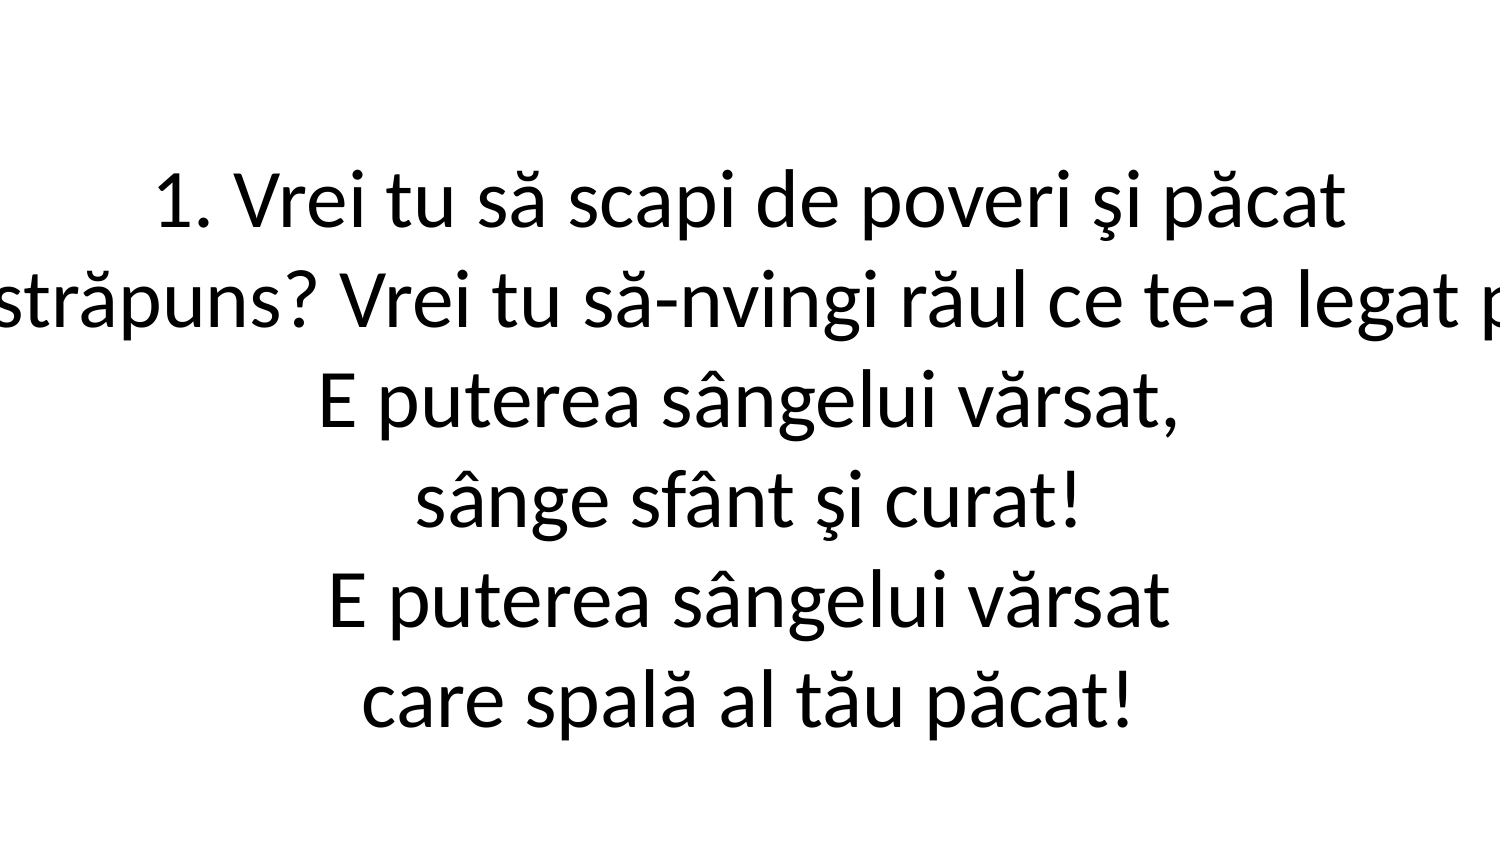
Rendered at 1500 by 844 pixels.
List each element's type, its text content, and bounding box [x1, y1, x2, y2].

text_box 1. Vrei tu să scapi de poveri şi păcat prin Mielul divin ce-a fost străpuns? Vrei tu să-nvingi răul ce te-a legat prin sfânt sânge al lui Isus? E puterea sângelui vărsat, sânge sfânt şi curat! E puterea sângelui vărsat care spală al tău păcat! [0, 92, 1500, 752]
